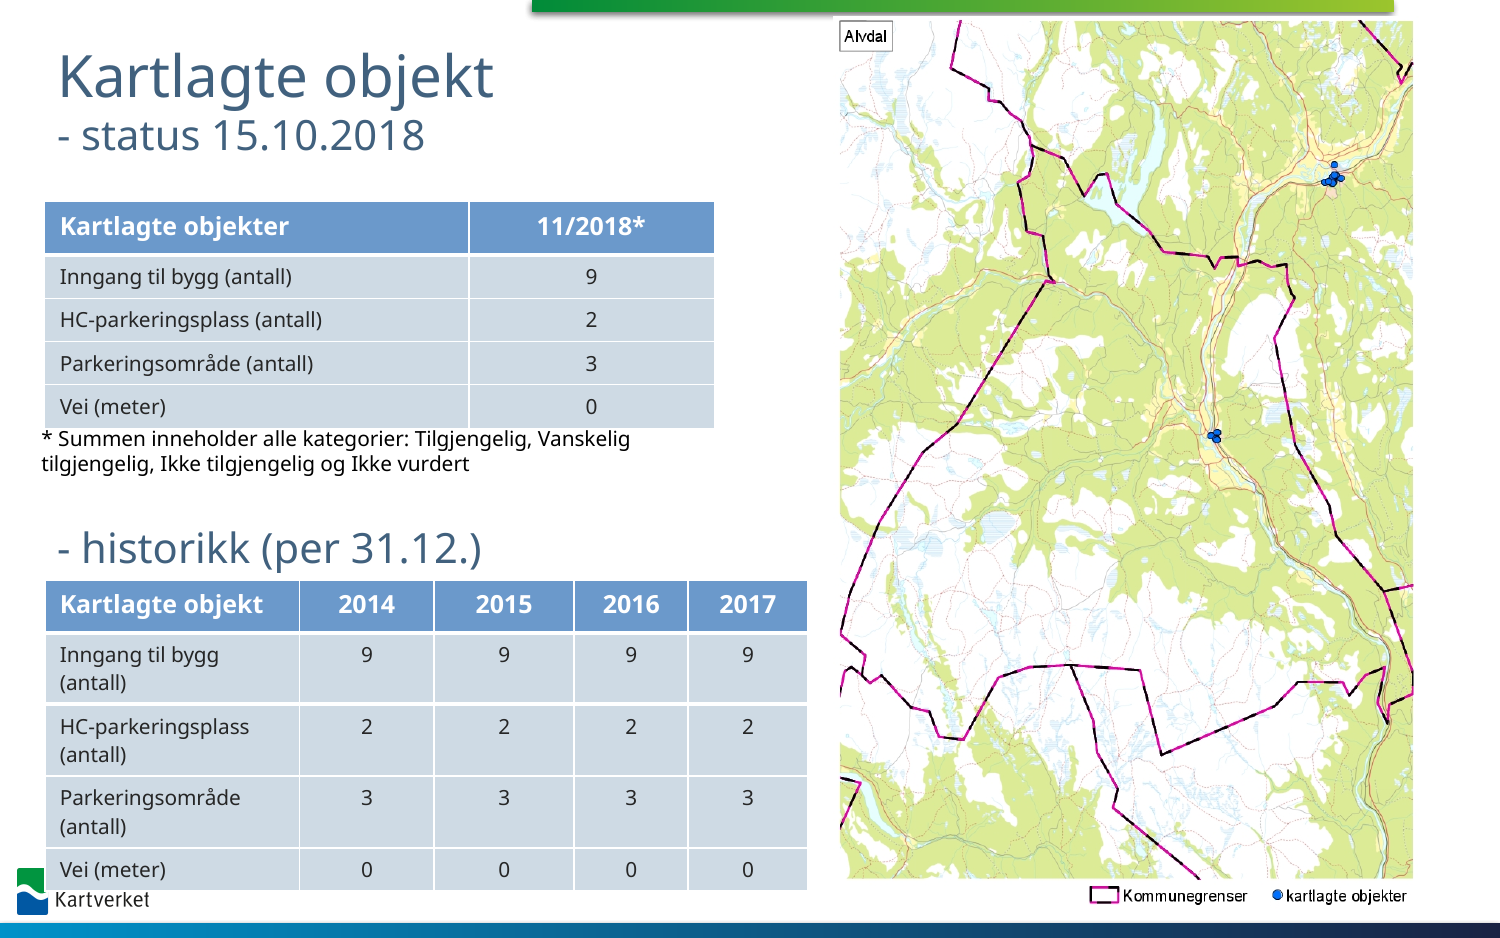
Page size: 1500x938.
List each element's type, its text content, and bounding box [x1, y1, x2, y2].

table_cell 3 [470, 342, 714, 384]
text_box * Summen inneholder alle kategorier: Tilgjengelig, Vanskelig tilgjengelig, Ikke tilgjengelig og Ikke vurdert [26, 417, 711, 483]
table_cell Vei (meter) [45, 385, 468, 417]
text_box Kartlagte objekt - status 15.10.2018 [42, 24, 828, 167]
table_header 2015 [435, 581, 573, 631]
table_cell Vei (meter) [46, 849, 299, 890]
table_cell HC-parkeringsplass (antall) [46, 706, 299, 775]
table_cell 2 [470, 299, 714, 341]
table_cell 0 [435, 849, 573, 890]
table_cell 2 [689, 706, 807, 775]
table_header 2017 [689, 581, 807, 631]
table_cell HC-parkeringsplass (antall) [45, 299, 468, 341]
table_cell 9 [300, 635, 433, 702]
table_cell 2 [300, 706, 433, 775]
table_cell 0 [689, 849, 807, 890]
table_cell 3 [689, 777, 807, 847]
table_cell 0 [470, 385, 714, 428]
table_cell 3 [575, 777, 687, 847]
table_cell 2 [435, 706, 573, 775]
table_header Kartlagte objekt [46, 581, 299, 631]
table_cell Parkeringsområde (antall) [45, 342, 468, 384]
table_cell 9 [470, 257, 714, 298]
table_cell Inngang til bygg (antall) [45, 257, 468, 298]
table_header 2016 [575, 581, 687, 631]
table_cell 0 [300, 849, 433, 890]
table_cell Inngang til bygg (antall) [46, 635, 299, 702]
table_header 11/2018* [470, 202, 714, 253]
table_cell 9 [575, 635, 687, 702]
text_box - historikk (per 31.12.) [42, 496, 828, 580]
table_cell 3 [300, 777, 433, 847]
table_cell 3 [435, 777, 573, 847]
table_header Kartlagte objekter [45, 202, 468, 253]
table_cell 0 [575, 849, 687, 890]
table_cell 2 [575, 706, 687, 775]
table_cell Parkeringsområde (antall) [46, 777, 299, 847]
table_header 2014 [300, 581, 433, 631]
table_cell 9 [435, 635, 573, 702]
table_cell 9 [689, 635, 807, 702]
picture [833, 16, 1419, 913]
